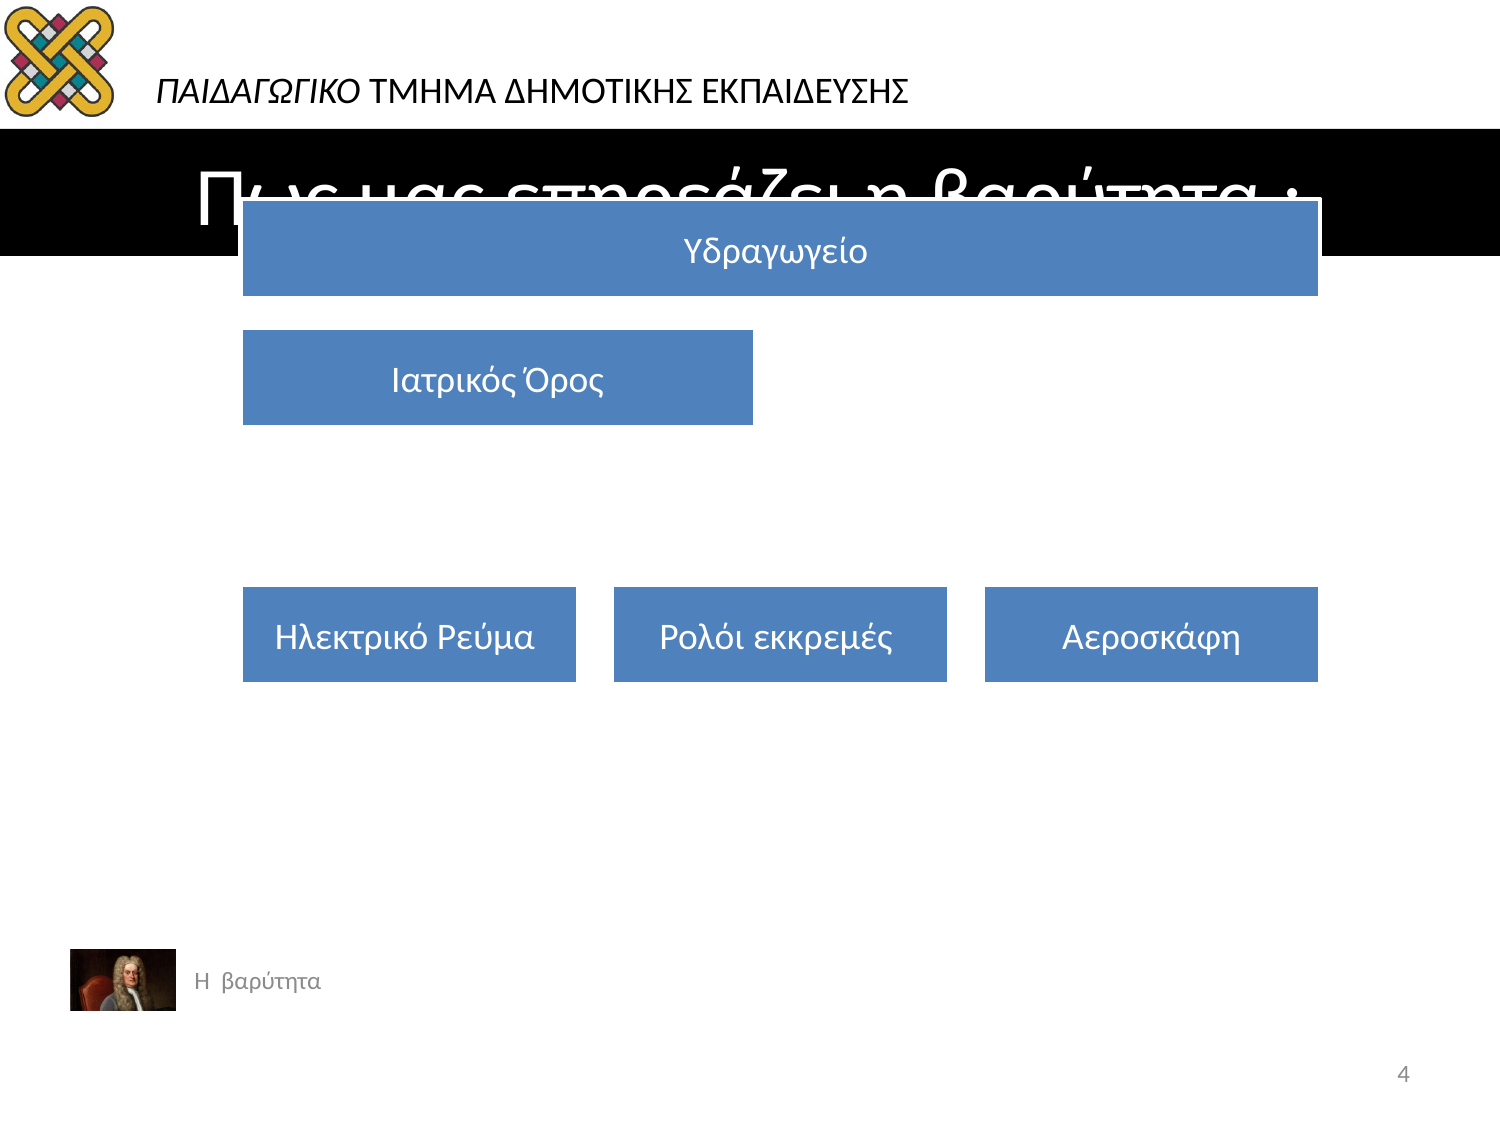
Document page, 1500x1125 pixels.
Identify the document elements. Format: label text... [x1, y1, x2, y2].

picture [0, 0, 118, 121]
footer Η βαρύτητα [23, 949, 499, 1010]
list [105, 198, 1456, 942]
slide_number 4 [1074, 1042, 1425, 1103]
title Πως μας επηρεάζει η βαρύτητα ; [0, 128, 1500, 256]
